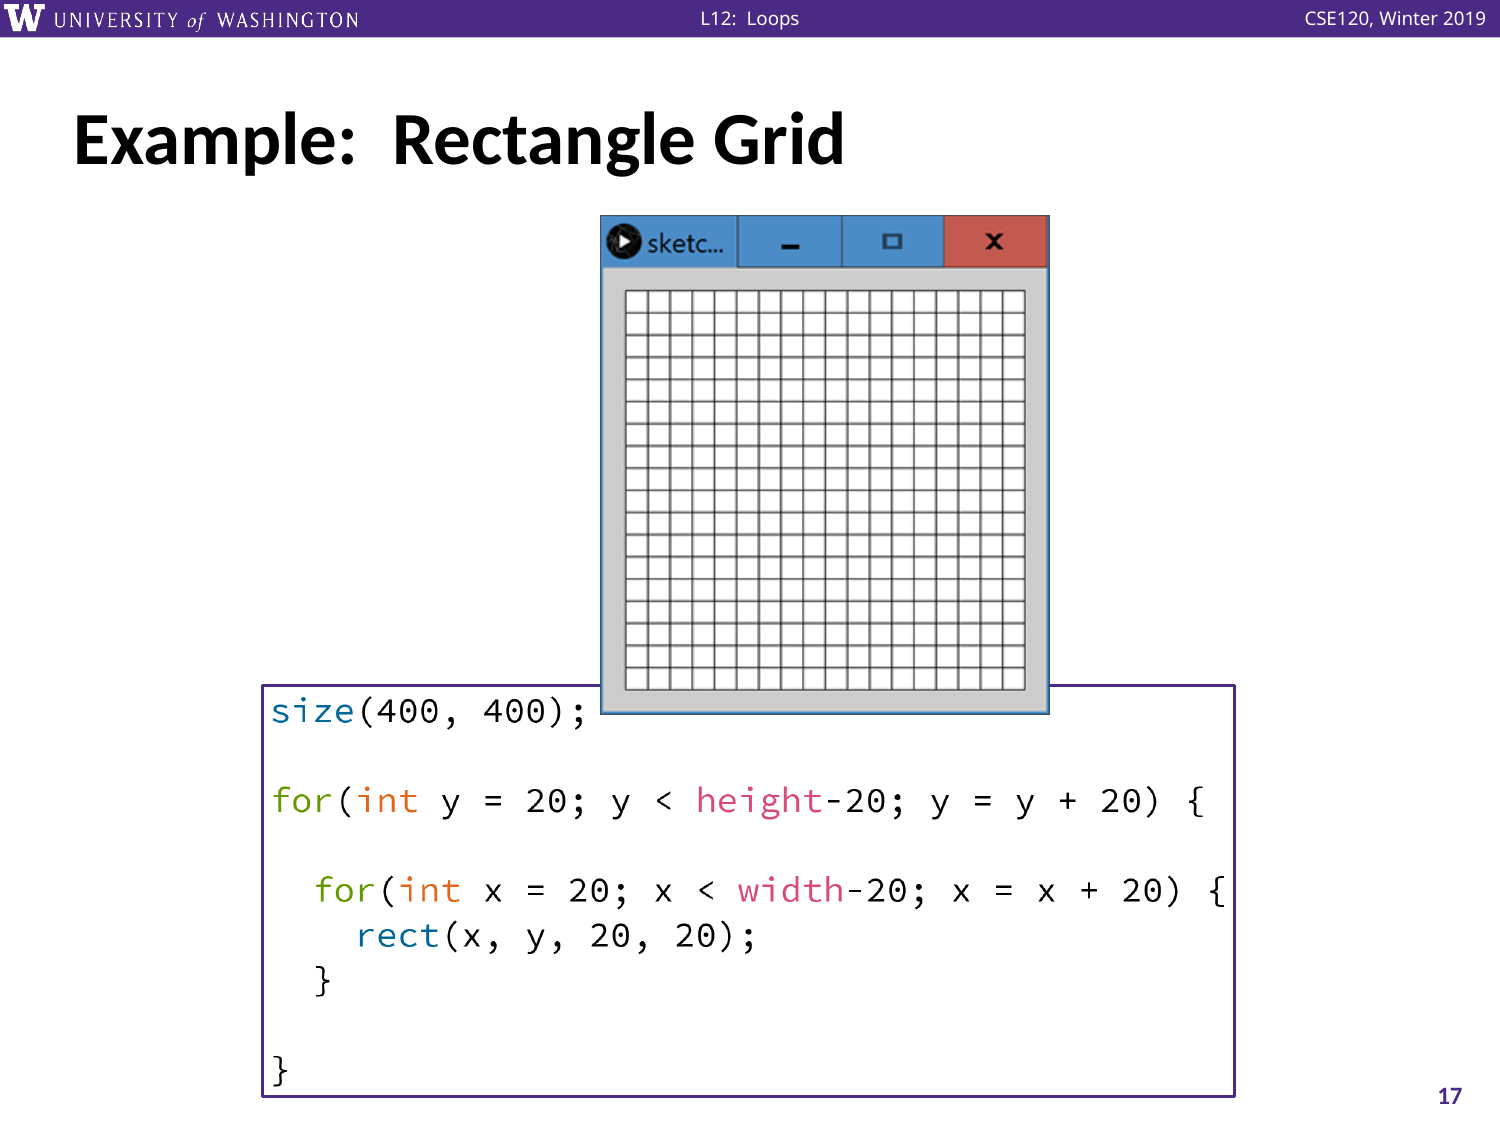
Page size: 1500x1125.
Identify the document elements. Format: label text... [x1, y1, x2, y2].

picture [4, 4, 358, 32]
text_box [237, 199, 1459, 1088]
title Example: Rectangle Grid [58, 71, 1438, 198]
picture [263, 1088, 1233, 1096]
slide_number 17 [1400, 1065, 1500, 1125]
